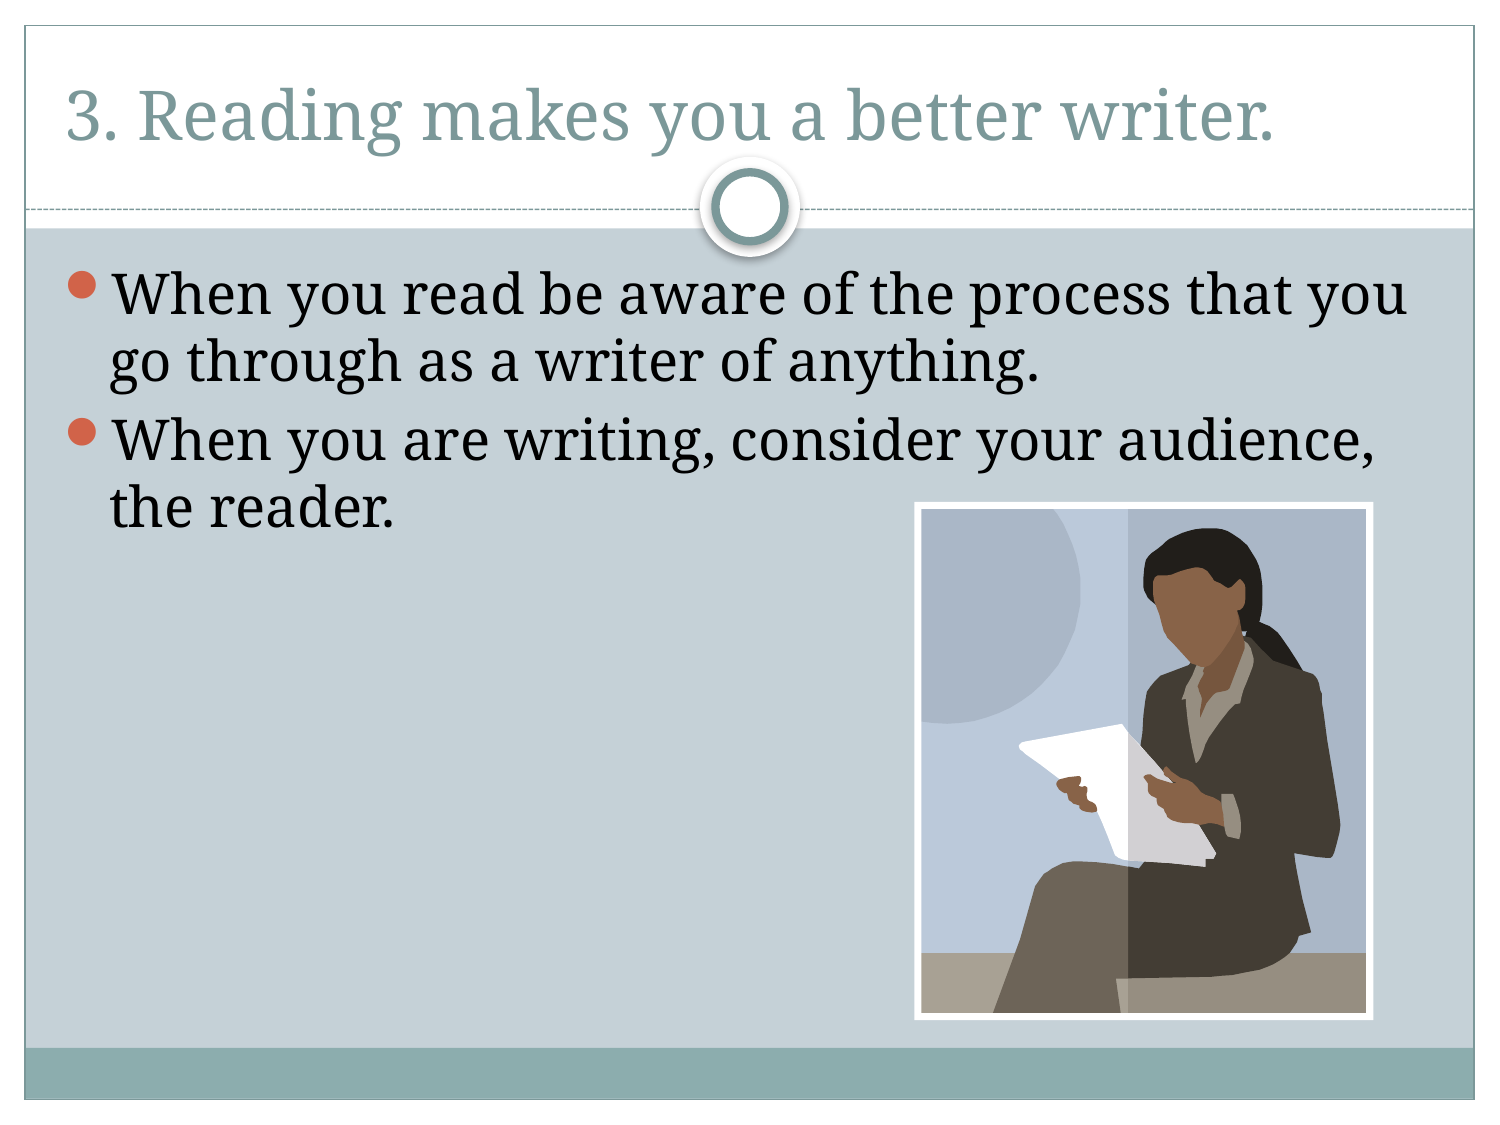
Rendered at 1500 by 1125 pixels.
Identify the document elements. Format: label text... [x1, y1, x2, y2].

title 3. Reading makes you a better writer. [49, 37, 1450, 162]
picture [912, 499, 1376, 1023]
list When you read be aware of the process that you go through as a writer of anything. When you are writing, consider your audience, the reader. [49, 250, 1445, 1001]
